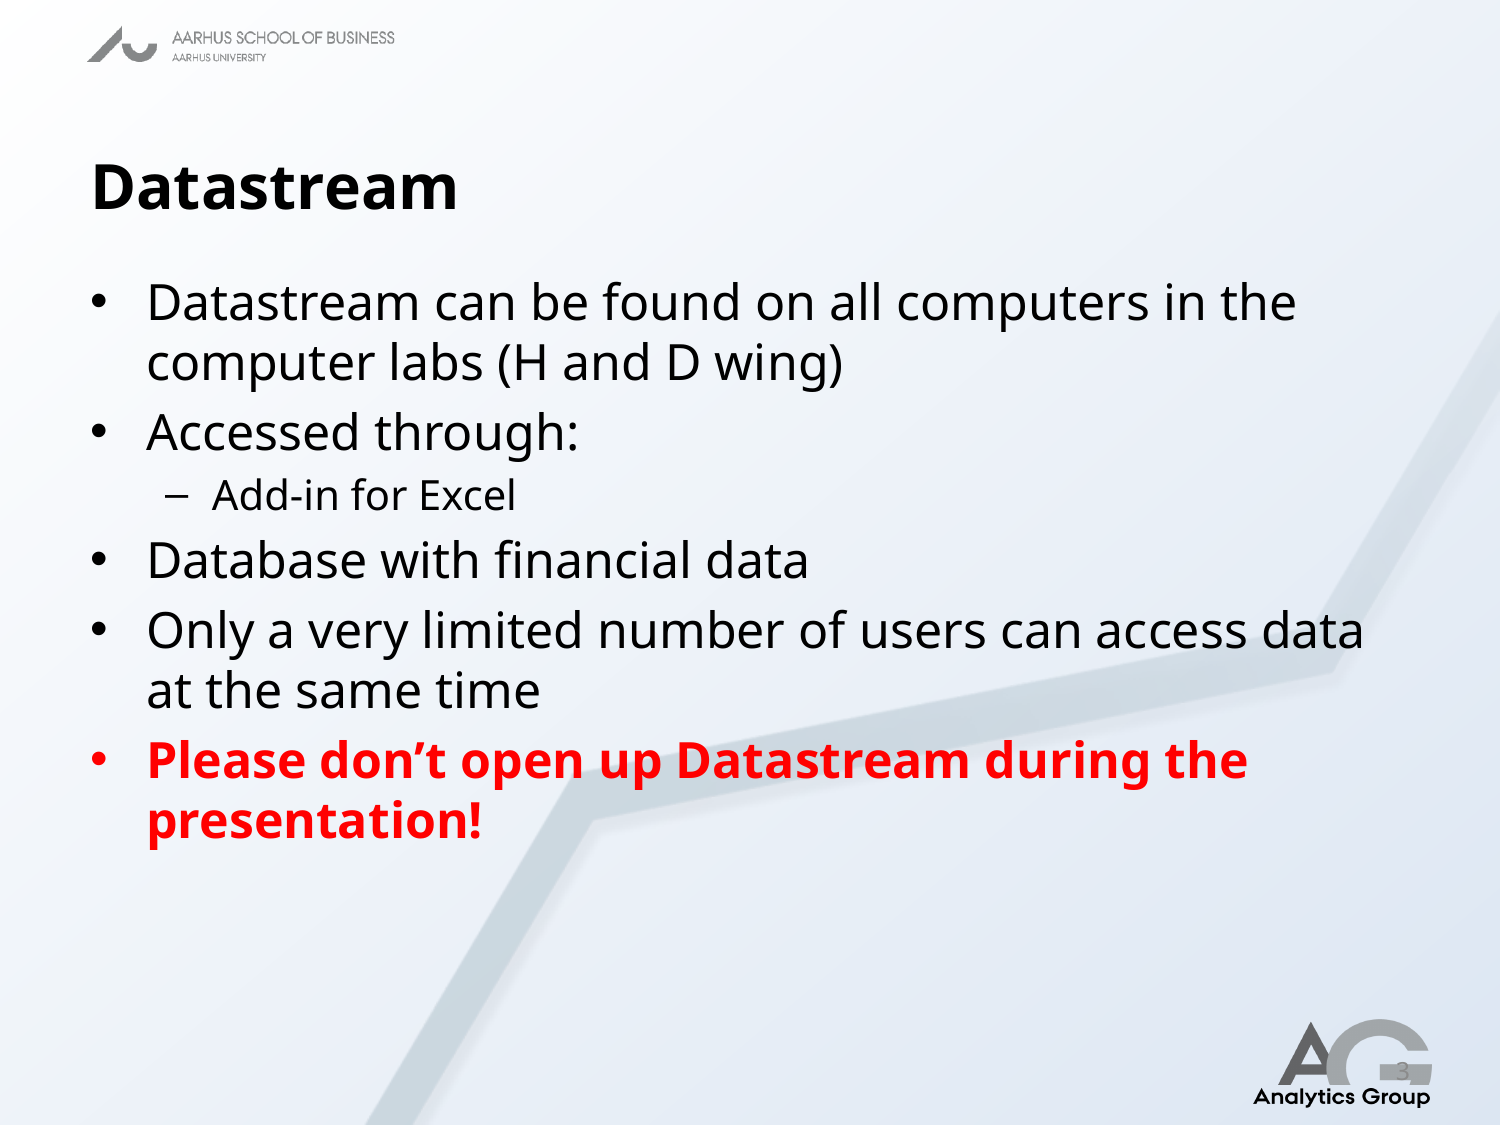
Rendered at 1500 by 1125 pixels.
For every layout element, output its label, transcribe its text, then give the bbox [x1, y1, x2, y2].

slide_number 3 [1074, 1042, 1425, 1103]
title Datastream [75, 137, 1425, 233]
picture [82, 23, 399, 66]
list Datastream can be found on all computers in the computer labs (H and D wing) Accessed through: Add-in for Excel Database with financial data Only a very limited number of users can access data at the same time Please don’t open up Datastream during the presentation! [75, 262, 1425, 1005]
